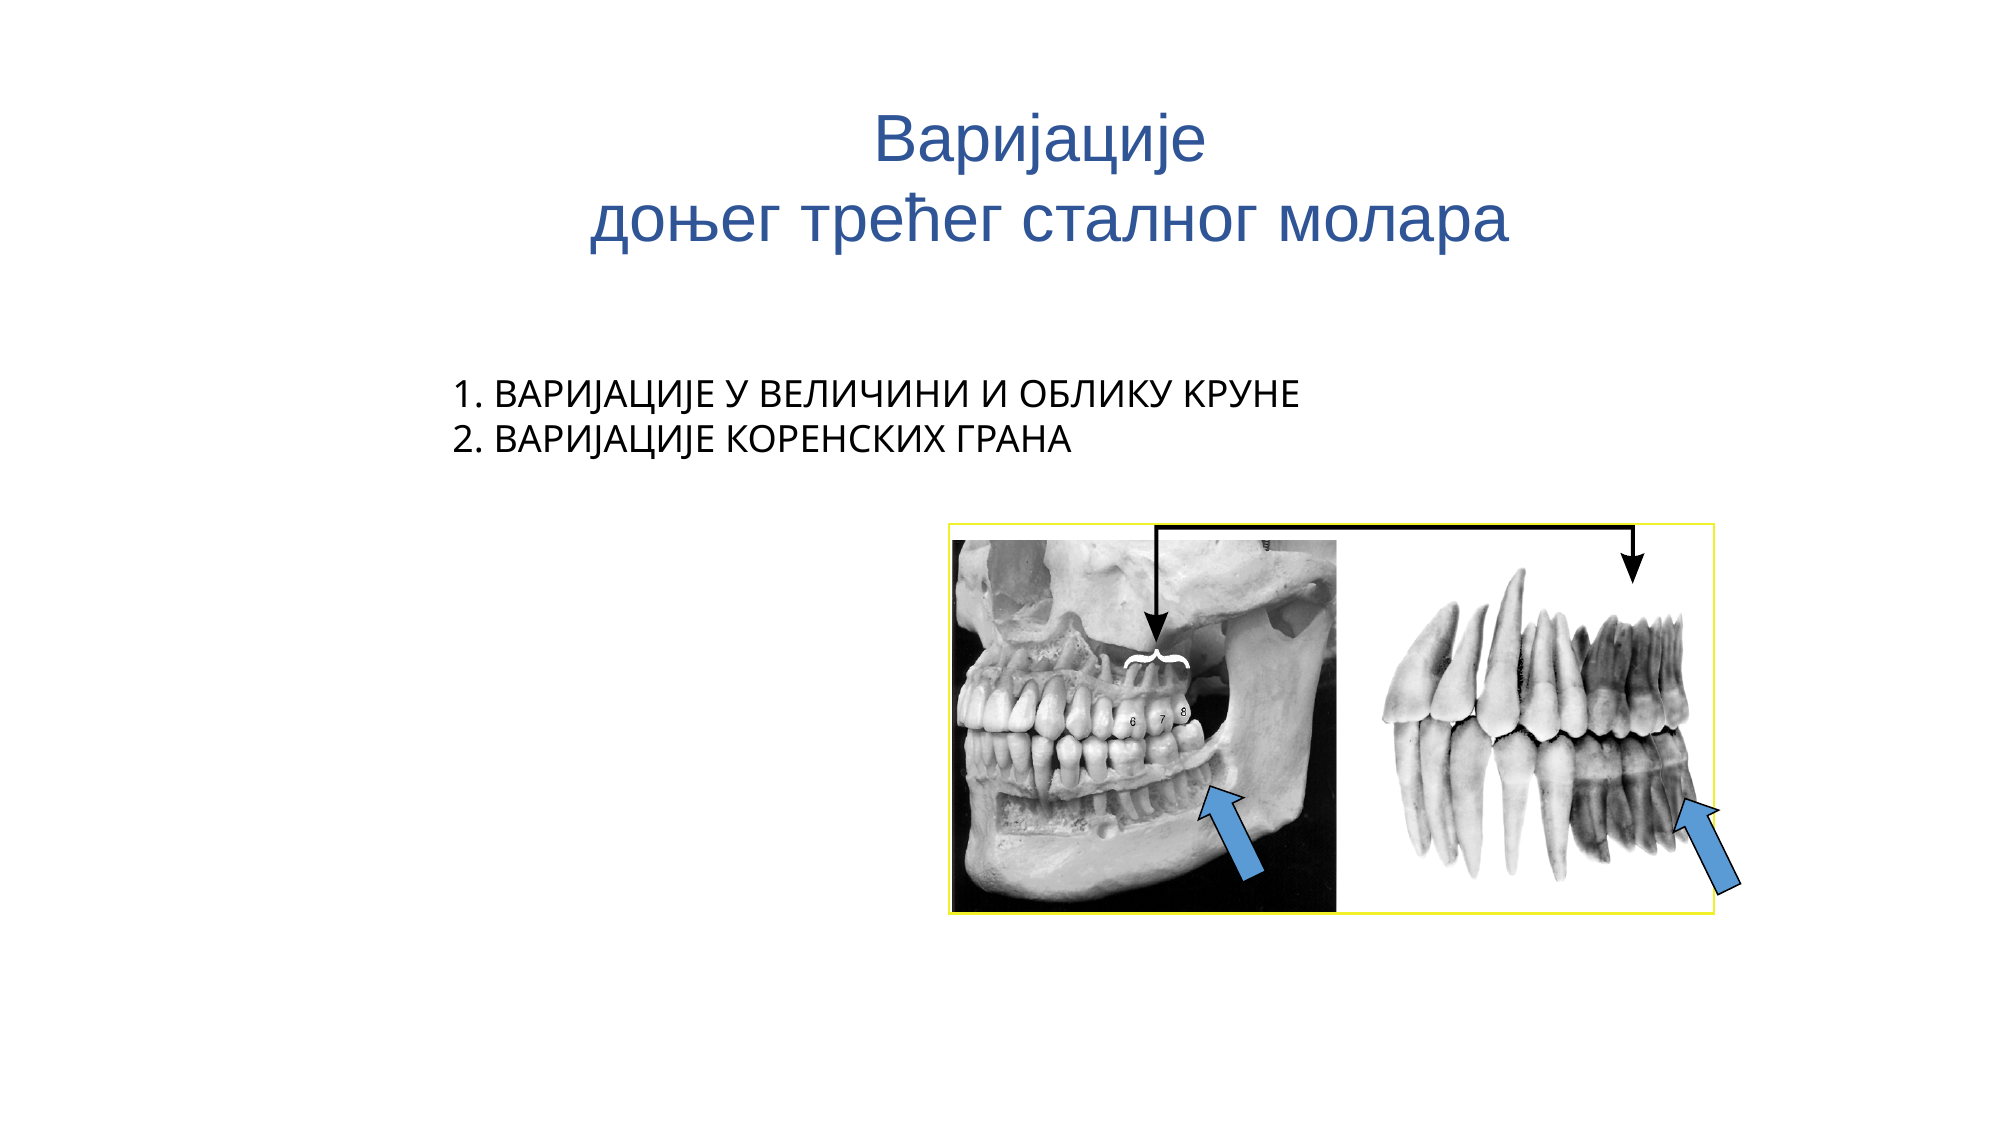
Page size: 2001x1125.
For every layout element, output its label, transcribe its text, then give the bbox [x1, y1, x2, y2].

text_box 1. ВАРИЈАЦИЈЕ У ВЕЛИЧИНИ И ОБЛИКУ KРУНЕ 2. ВАРИЈАЦИЈЕ КОРЕНСКИХ ГРАНA [437, 362, 1688, 468]
text_box [1714, 829, 1741, 895]
picture [949, 524, 1714, 913]
text_box Варијације доњег трећег сталног молара [399, 87, 1700, 343]
